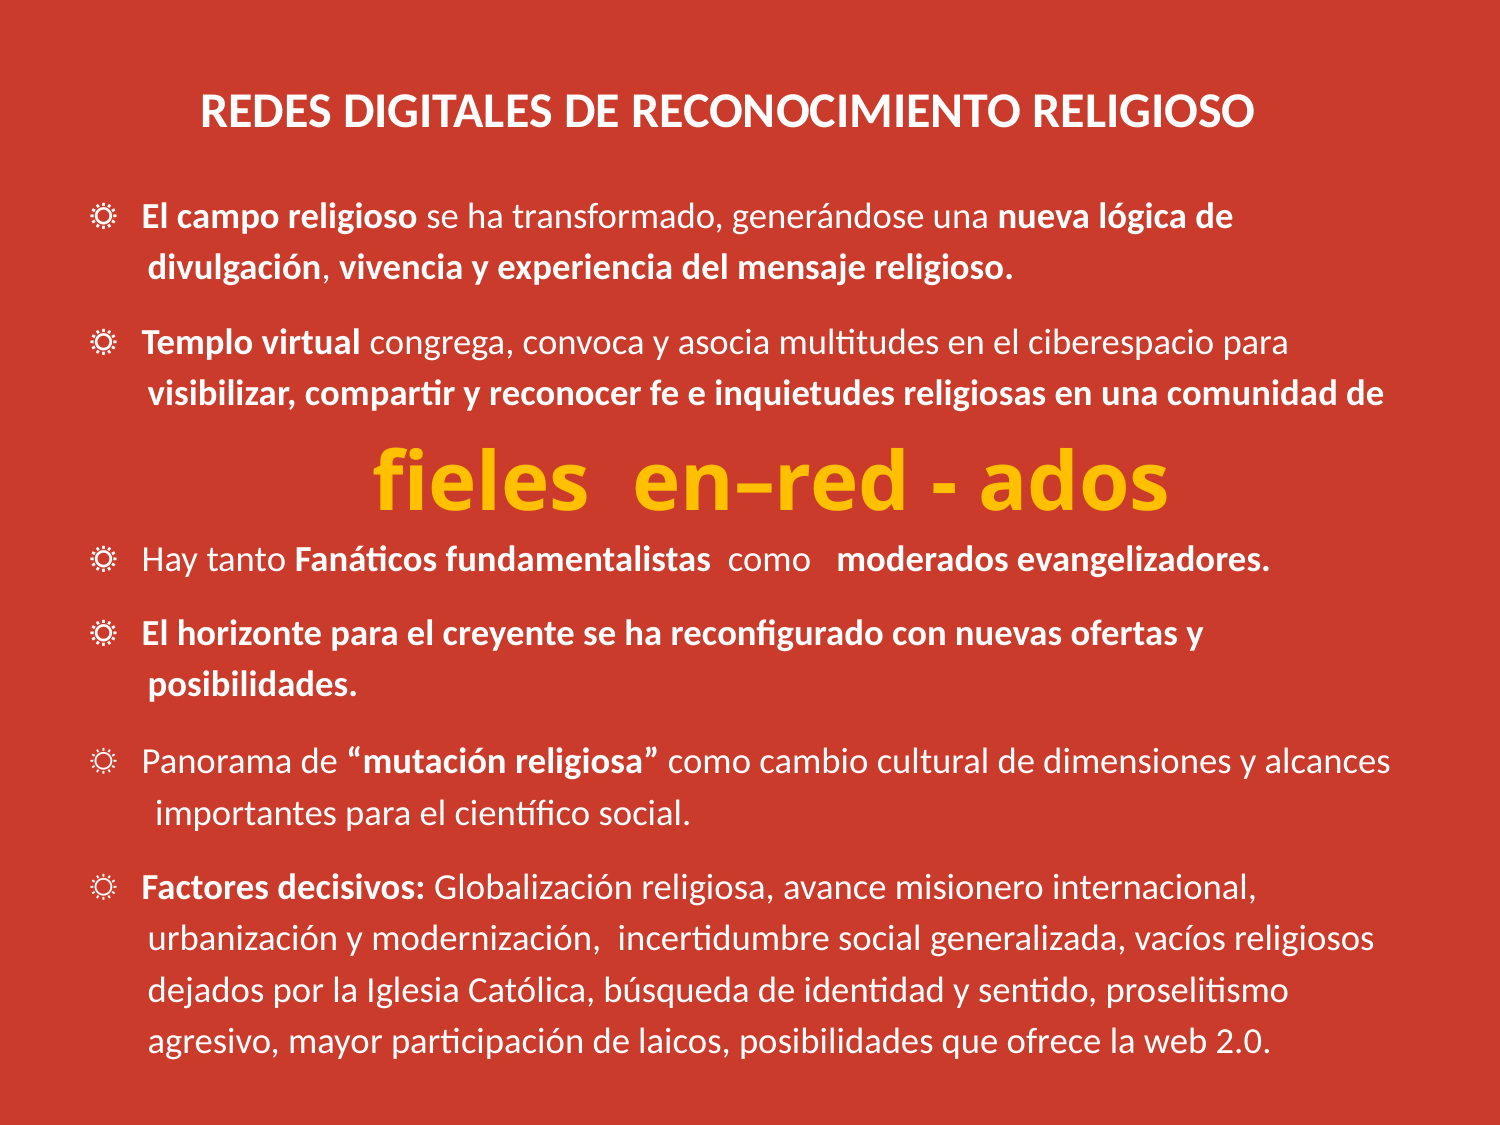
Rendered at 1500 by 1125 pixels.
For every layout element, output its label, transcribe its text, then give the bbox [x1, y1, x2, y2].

title REDES DIGITALES DE RECONOCIMIENTO RELIGIOSO [53, 54, 1404, 161]
list ☼ El campo religioso se ha transformado, generándose una nueva lógica de divulgación, vivencia y experiencia del mensaje religioso. ☼ Templo virtual congrega, convoca y asocia multitudes en el ciberespacio para visibilizar, compartir y reconocer fe e inquietudes religiosas en una comunidad de fieles en–red - ados ☼ Hay tanto Fanáticos fundamentalistas como moderados evangelizadores. ☼ El horizonte para el creyente se ha reconfigurado con nuevas ofertas y posibilidades. ☼ Panorama de “mutación religiosa” como cambio cultural de dimensiones y alcances importantes para el científico social. ☼ Factores decisivos: Globalización religiosa, avance misionero internacional, urbanización y modernización, incertidumbre social generalizada, vacíos religiosos dejados por la Iglesia Católica, búsqueda de identidad y sentido, proselitismo agresivo, mayor participación de laicos, posibilidades que ofrece la web 2.0. [75, 184, 1447, 1071]
